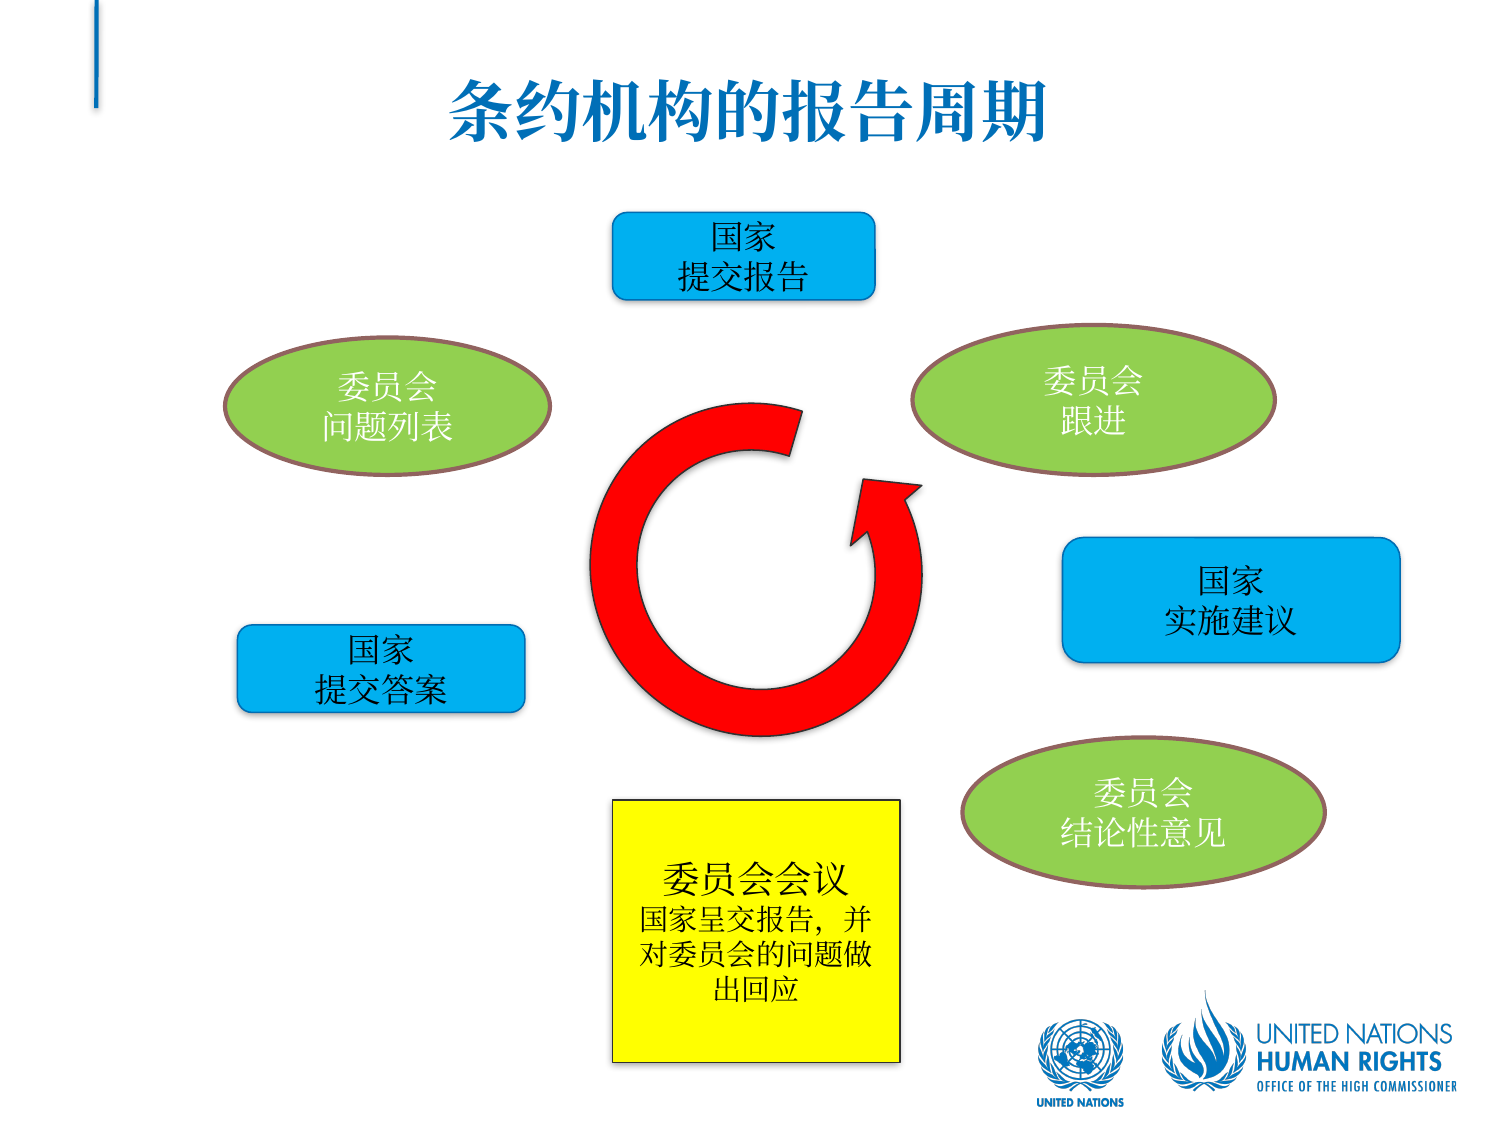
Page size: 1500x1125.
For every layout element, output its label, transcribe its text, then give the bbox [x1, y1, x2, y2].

text_box 委员会 结论性意见 [960, 735, 1327, 890]
text_box 委员会 问题列表 [222, 335, 553, 478]
text_box 国家 实施建议 [1061, 536, 1401, 664]
text_box 委员会 跟进 [910, 322, 1278, 478]
title 条约机构的报告周期 [58, 62, 1438, 172]
text_box 国家 提交答案 [236, 624, 526, 714]
text_box [589, 402, 923, 738]
picture [1037, 990, 1457, 1107]
text_box 委员会会议 国家呈交报告，并对委员会的问题做出回应 [612, 799, 901, 1063]
text_box 国家 提交报告 [611, 211, 876, 301]
